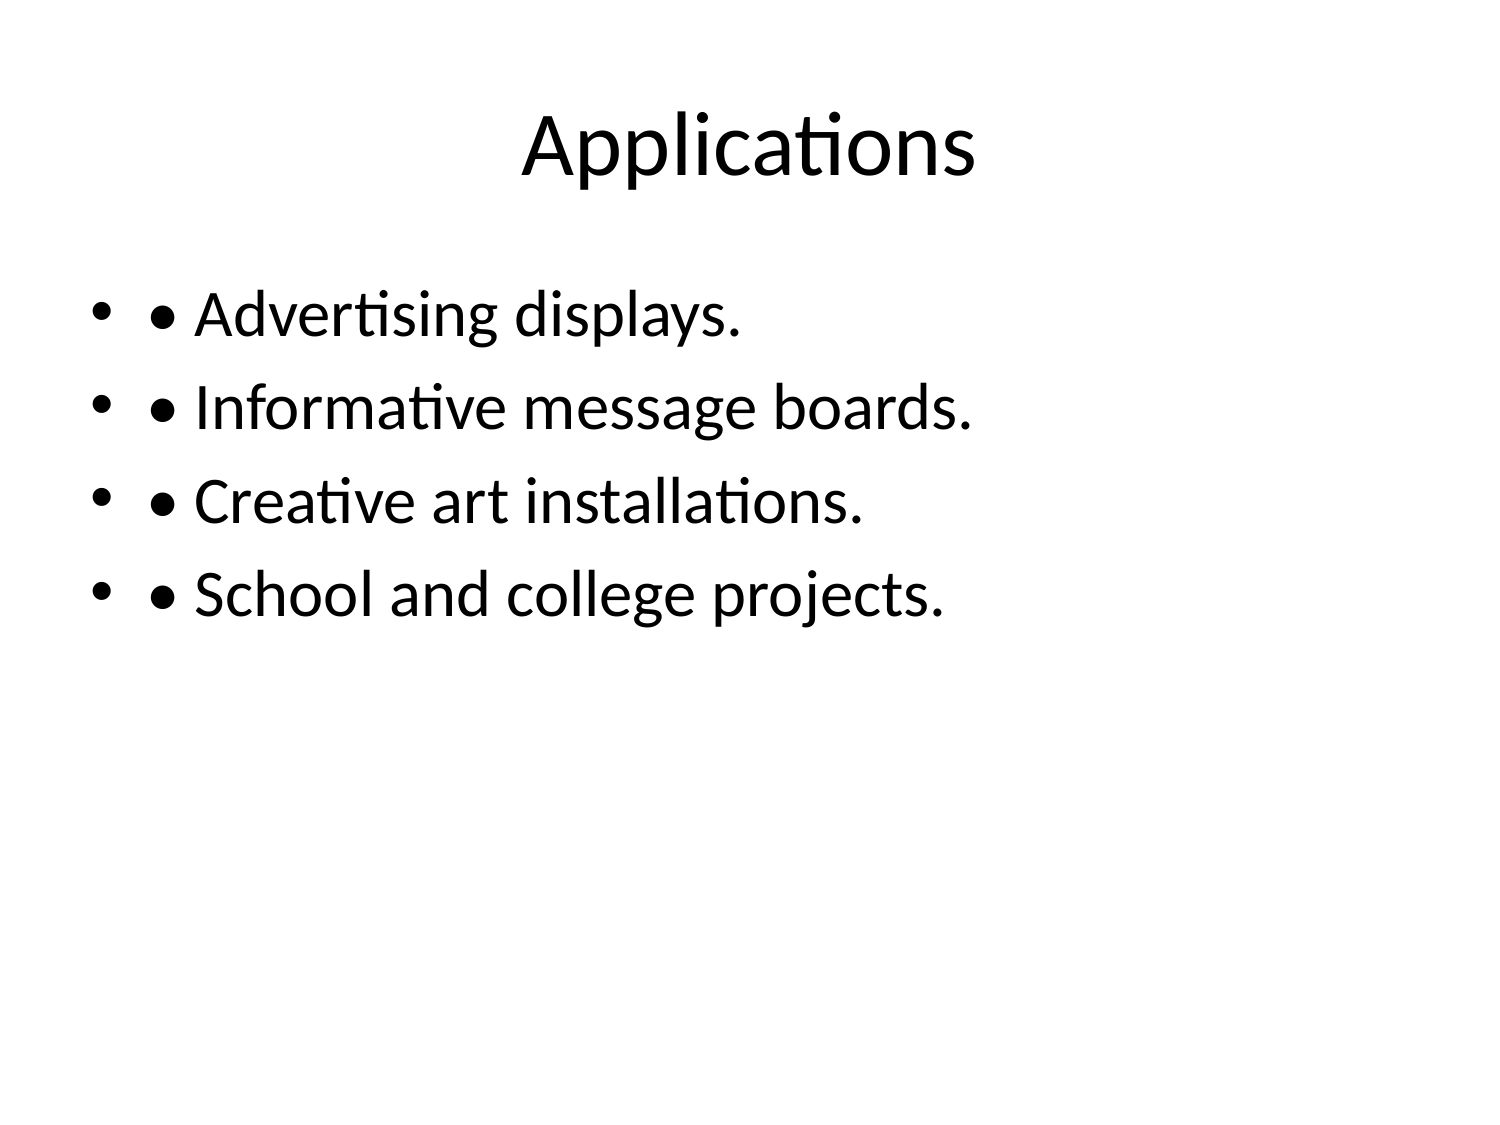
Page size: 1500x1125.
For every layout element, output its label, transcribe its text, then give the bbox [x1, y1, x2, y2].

list • Advertising displays. • Informative message boards. • Creative art installations. • School and college projects. [75, 262, 1425, 1005]
title Applications [75, 45, 1425, 233]
